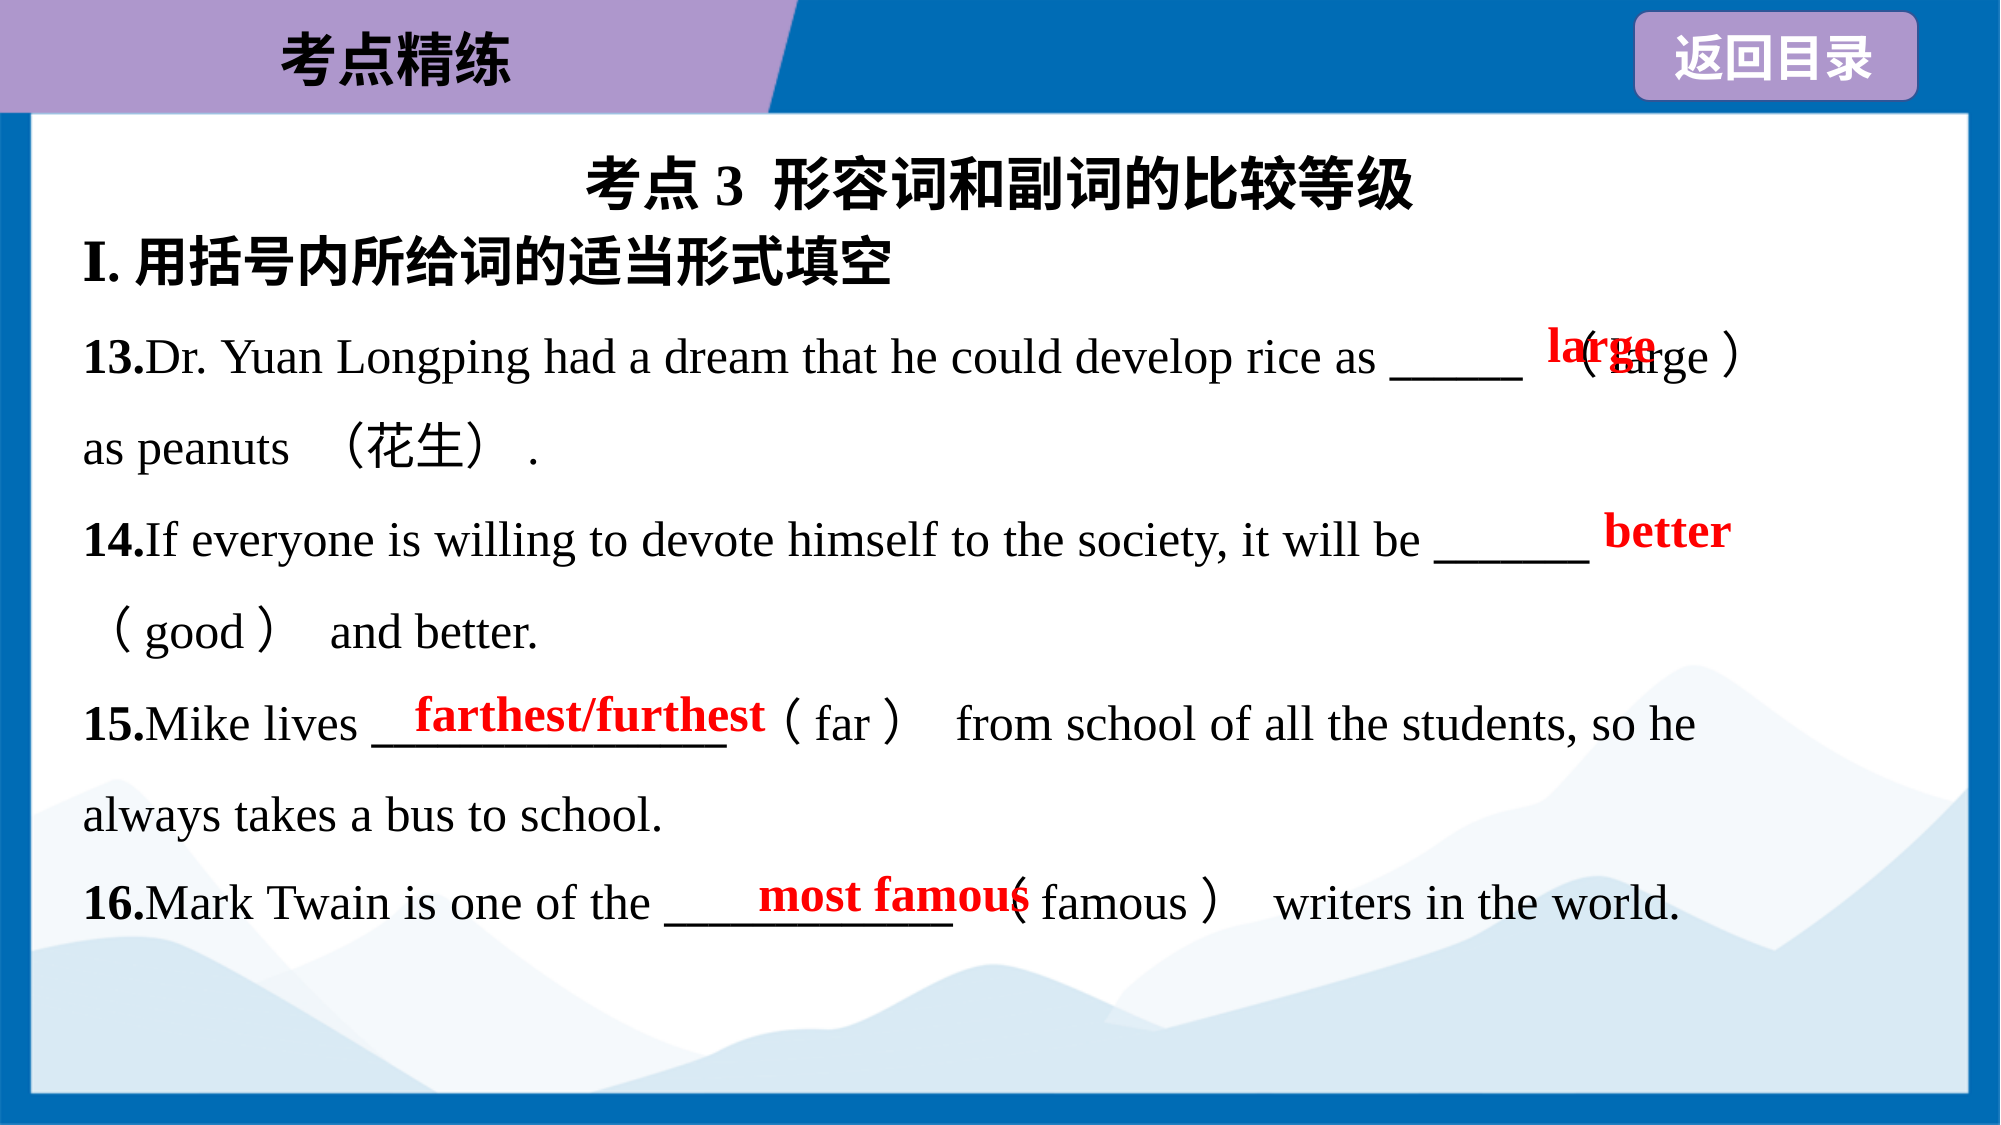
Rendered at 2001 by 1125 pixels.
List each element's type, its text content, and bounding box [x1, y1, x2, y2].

text_box better [1586, 470, 1750, 549]
text_box 考点3 形容词和副词的比较等级 [82, 146, 1917, 217]
picture [0, 0, 2000, 1125]
text_box 13.Dr. Yuan Longping had a dream that he could develop rice as ______ （large） as peanuts （花生）. 14.If everyone is willing to devote himself to the society, it will be _______ （good） and better. 15.Mike lives ________________ （far） from school of all the students, so he always takes a bus to school. 16.Mark Twain is one of the _____________ （famous） writers in the world. [82, 291, 1917, 920]
text_box farthest/furthest [397, 653, 784, 733]
text_box Ⅰ.用括号内所给词的适当形式填空 [82, 226, 1917, 291]
text_box large [1529, 285, 1674, 364]
text_box most famous [734, 833, 1055, 912]
